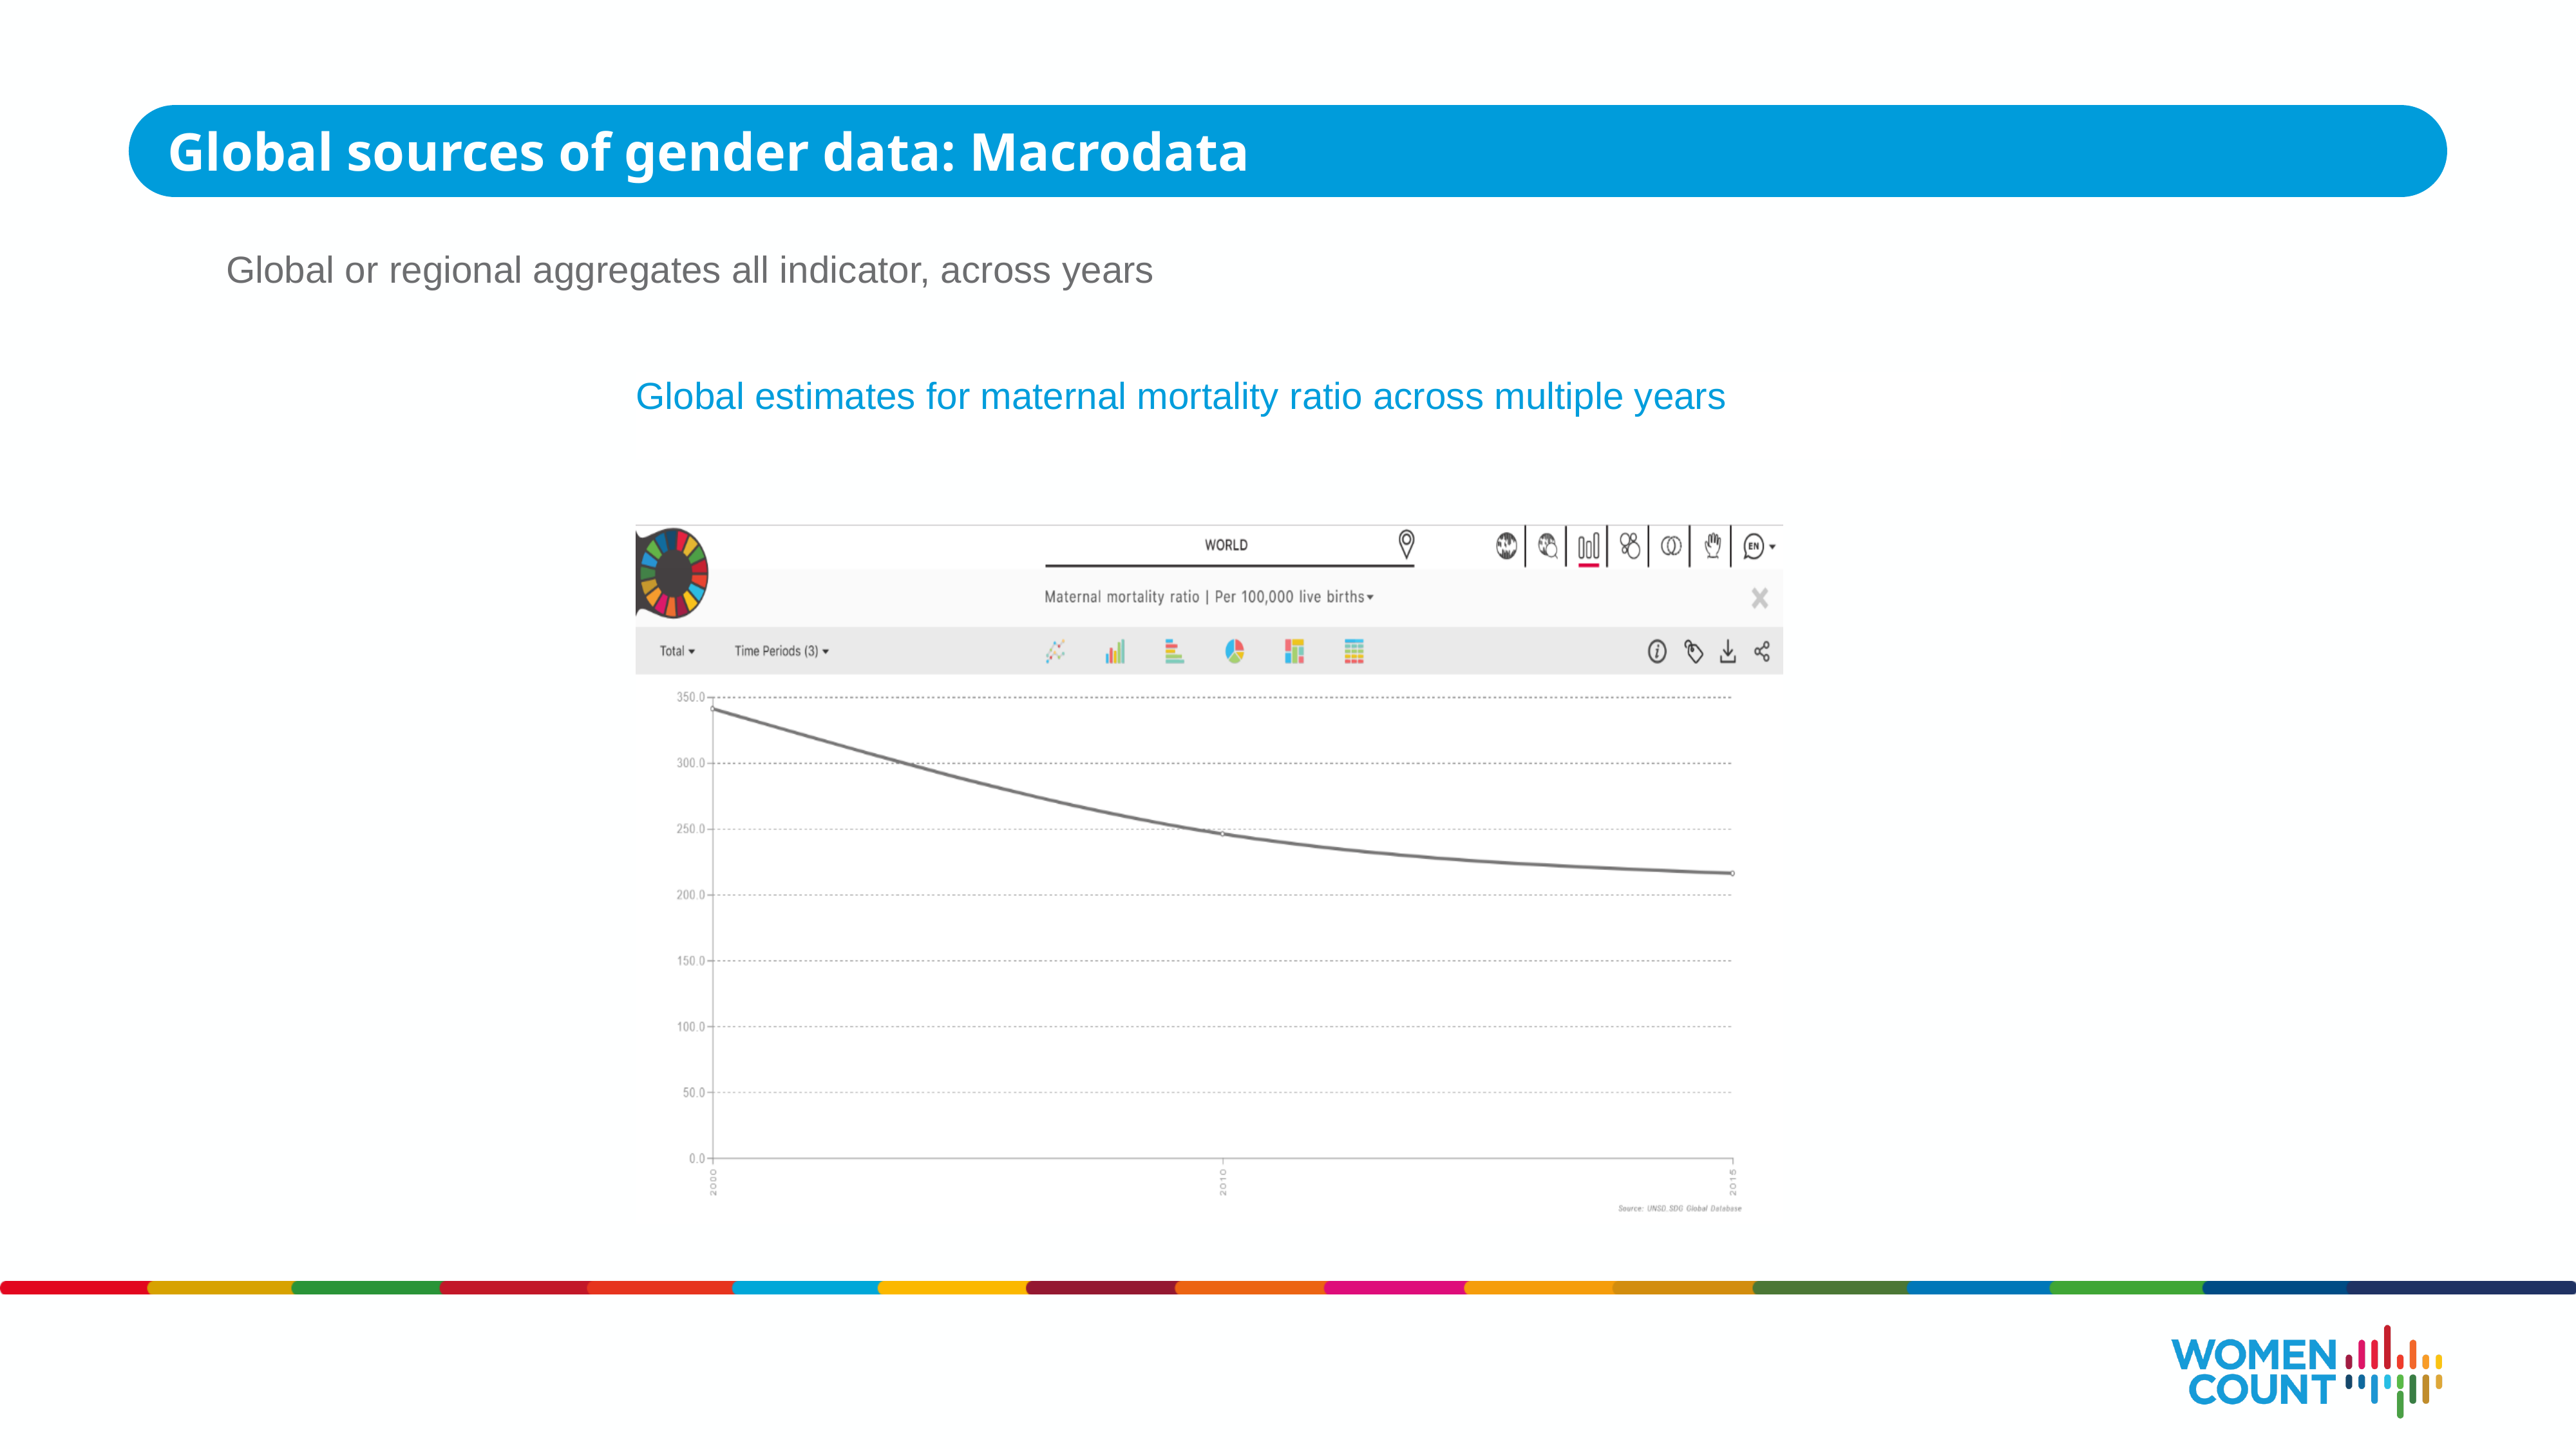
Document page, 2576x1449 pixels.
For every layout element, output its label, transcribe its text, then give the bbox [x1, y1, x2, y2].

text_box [636, 371, 2061, 1224]
list Global or regional aggregates all indicator, across years [167, 245, 2411, 330]
list Global sources of gender data: Macrodata [167, 119, 2411, 245]
